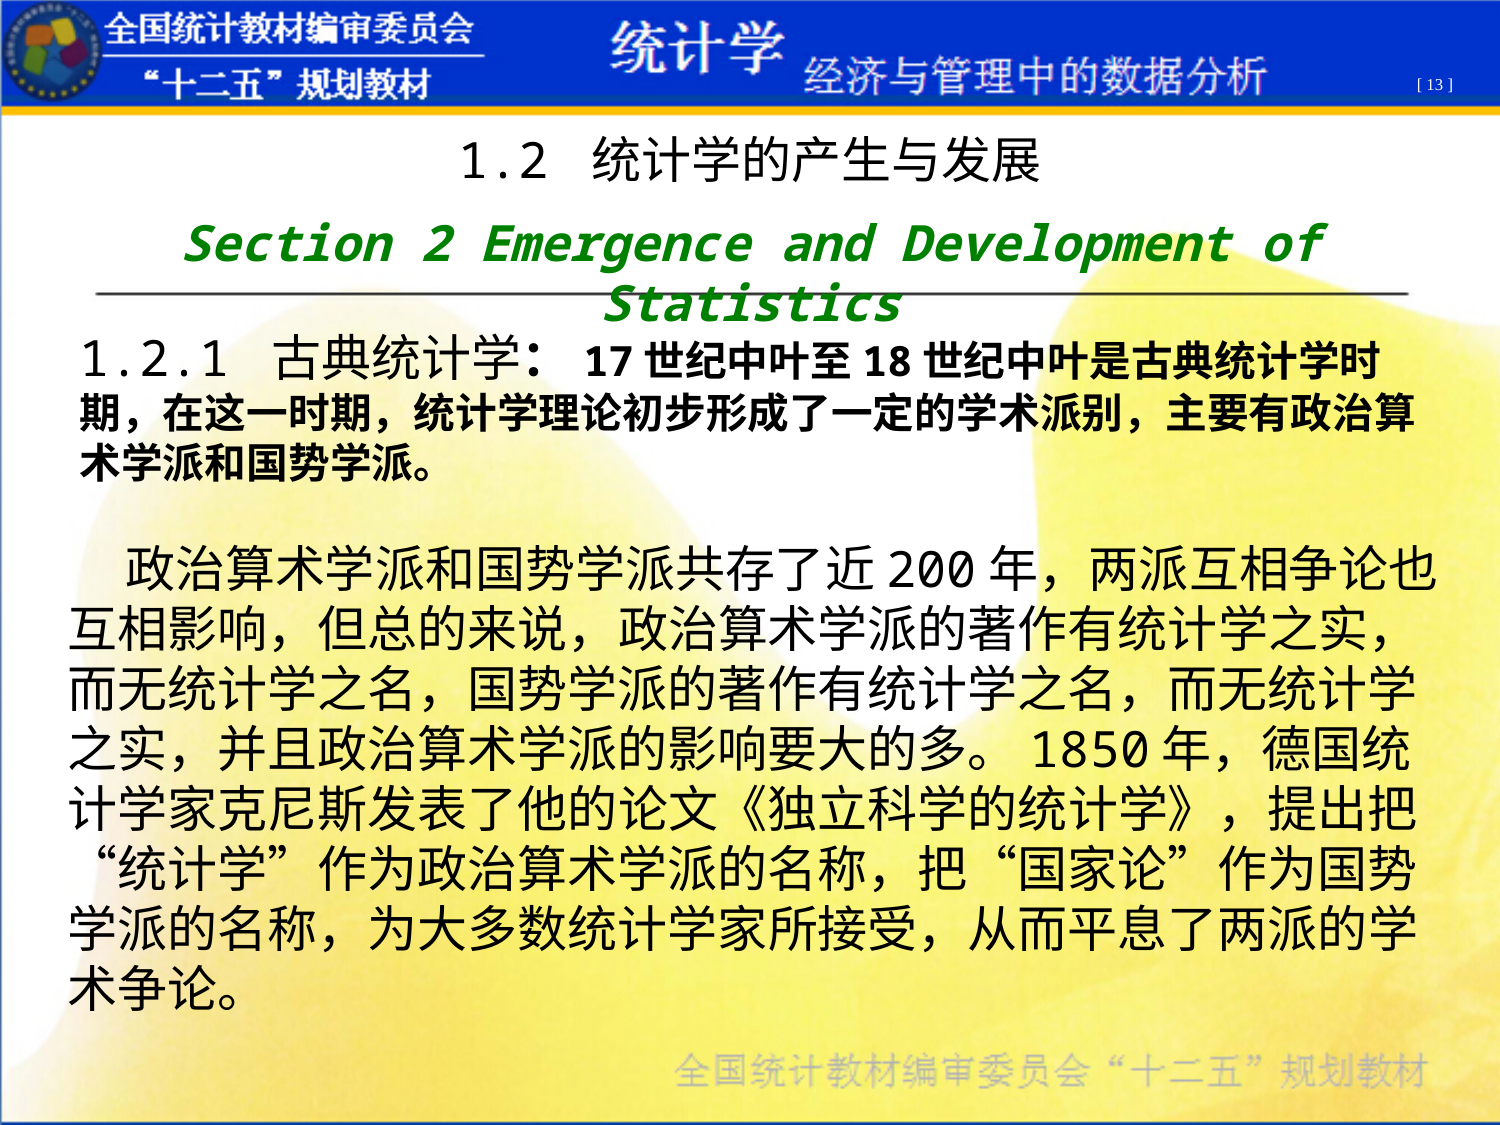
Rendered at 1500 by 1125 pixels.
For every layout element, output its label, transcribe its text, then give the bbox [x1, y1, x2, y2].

text_box Section 2 Emergence and Development of Statistics [64, 203, 1436, 319]
text_box [ 13 ] [1364, 66, 1468, 142]
text_box 1.2.1 古典统计学：17世纪中叶至18世纪中叶是古典统计学时期，在这一时期，统计学理论初步形成了一定的学术派别，主要有政治算术学派和国势学派。 [64, 319, 1447, 494]
text_box 1.2 统计学的产生与发展 [64, 121, 1436, 196]
picture [0, 0, 1500, 1125]
text_box 政治算术学派和国势学派共存了近200年，两派互相争论也互相影响，但总的来说，政治算术学派的著作有统计学之实，而无统计学之名，国势学派的著作有统计学之名，而无统计学之实，并且政治算术学派的影响要大的多。1850年，德国统计学家克尼斯发表了他的论文《独立科学的统计学》，提出把“统计学”作为政治算术学派的名称，把“国家论”作为国势学派的名称，为大多数统计学家所接受，从而平息了两派的学术争论。 [53, 529, 1471, 1025]
